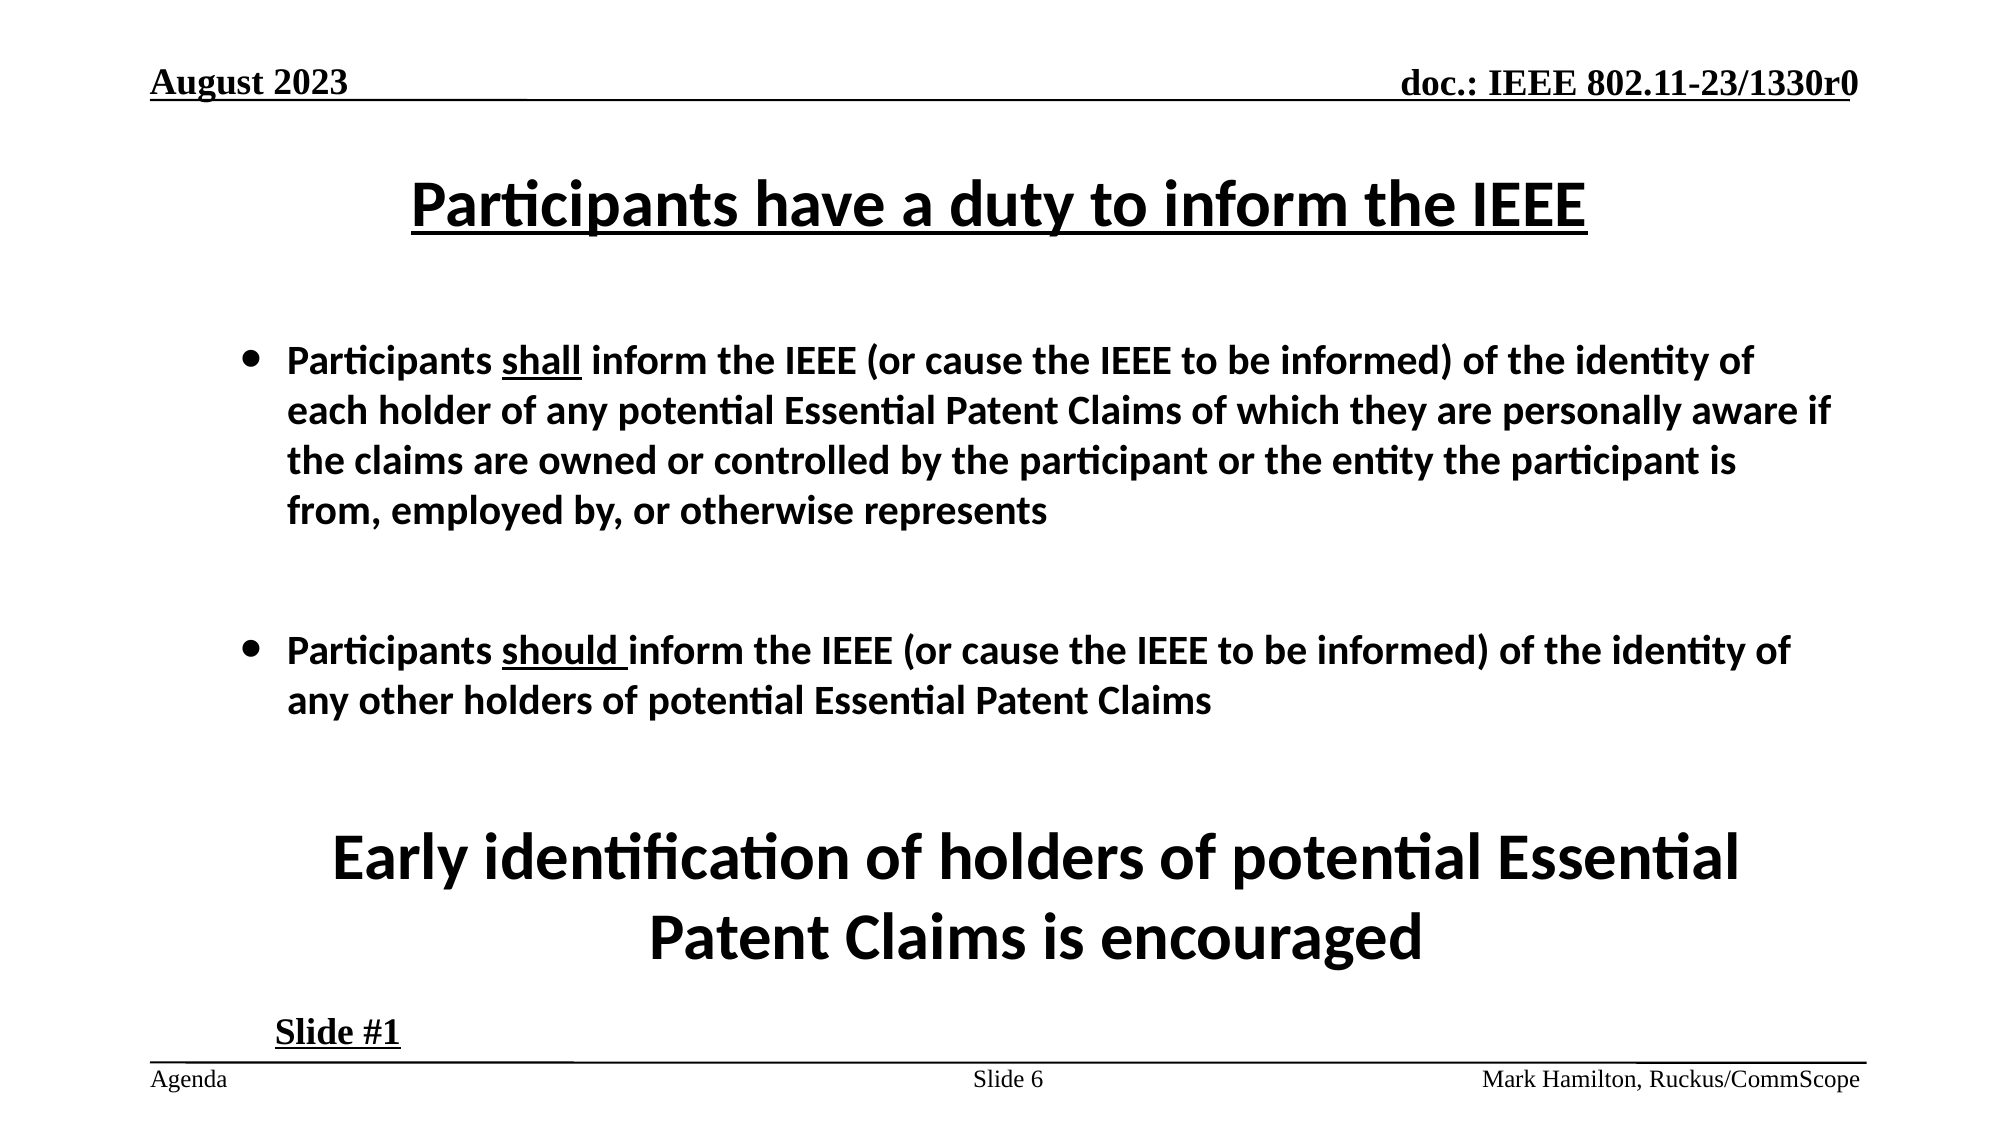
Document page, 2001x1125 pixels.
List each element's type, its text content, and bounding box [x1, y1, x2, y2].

list Participants shall inform the IEEE (or cause the IEEE to be informed) of the identity of each holder of any potential Essential Patent Claims of which they are personally aware if the claims are owned or controlled by the participant or the entity the participant is from, employed by, or otherwise represents Participants should inform the IEEE (or cause the IEEE to be informed) of the identity of any other holders of potential Essential Patent Claims Early identification of holders of potential Essential Patent Claims is encouraged [149, 324, 1850, 1000]
text_box Slide #1 [260, 999, 417, 1060]
slide_number Slide 6 [950, 1061, 1067, 1123]
title Participants have a duty to inform the IEEE [149, 112, 1850, 288]
